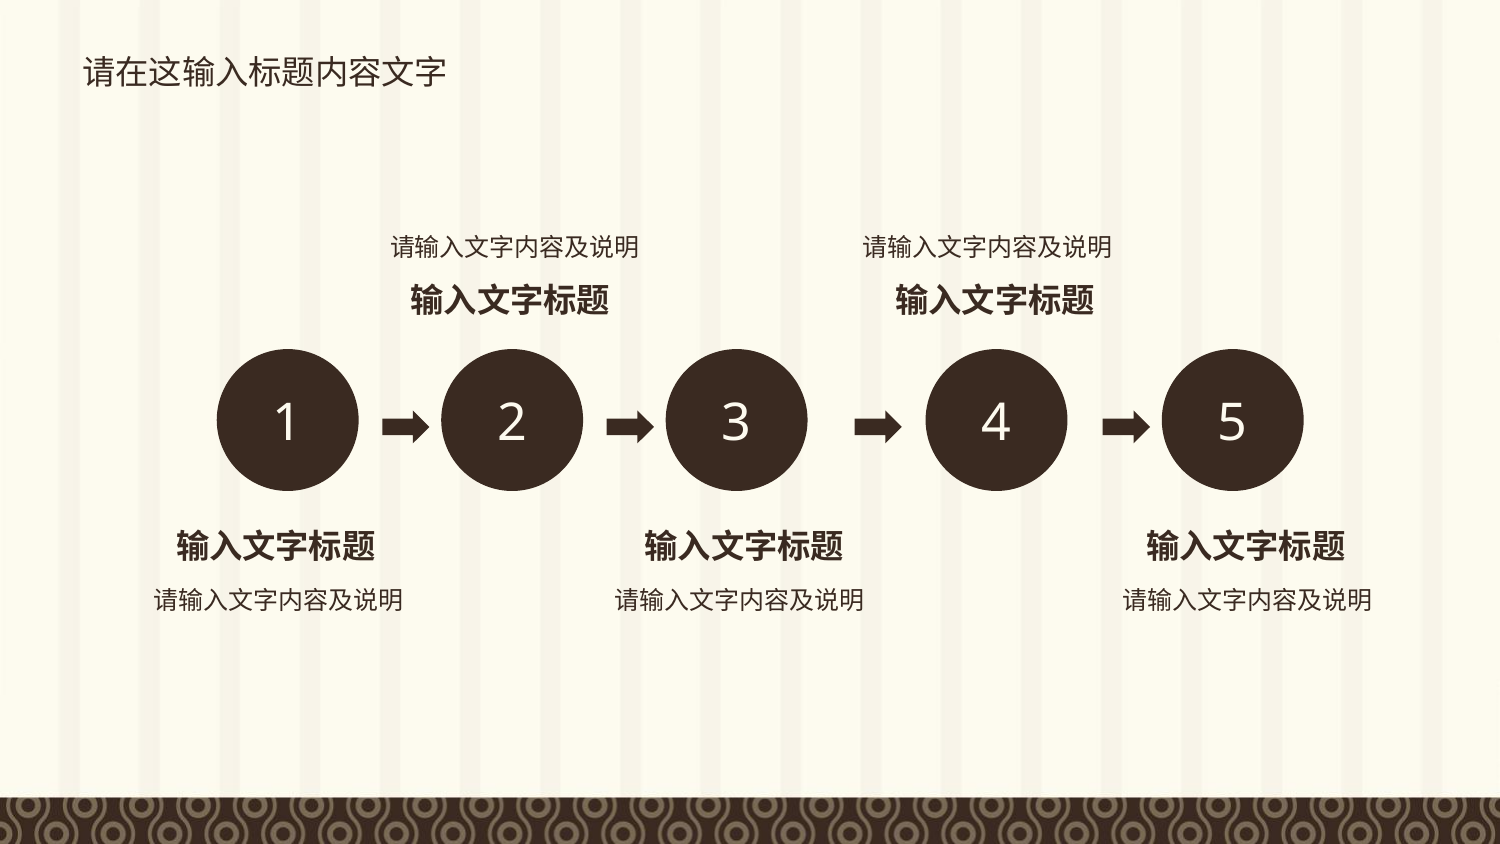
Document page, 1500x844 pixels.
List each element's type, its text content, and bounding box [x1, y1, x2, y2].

text_box 3 [665, 349, 808, 491]
text_box 输入文字标题 [1105, 517, 1387, 562]
text_box [382, 410, 430, 444]
text_box 输入文字标题 [854, 271, 1136, 327]
text_box 请输入文字内容及说明 [490, 562, 989, 623]
text_box 输入文字标题 [135, 517, 417, 562]
text_box 请输入文字内容及说明 [265, 209, 738, 269]
picture [0, 0, 1500, 844]
text_box 请在这输入标题内容文字 [67, 43, 703, 99]
text_box 4 [925, 349, 1068, 491]
text_box 1 [216, 349, 359, 491]
text_box [854, 410, 902, 444]
text_box [1102, 410, 1151, 444]
text_box [606, 410, 654, 444]
text_box 请输入文字内容及说明 [998, 562, 1497, 623]
text_box 2 [441, 349, 584, 491]
text_box 请输入文字内容及说明 [29, 562, 490, 623]
text_box 请输入文字内容及说明 [738, 209, 1237, 269]
text_box 5 [1161, 349, 1304, 491]
text_box 输入文字标题 [604, 517, 885, 562]
text_box 输入文字标题 [370, 271, 651, 327]
